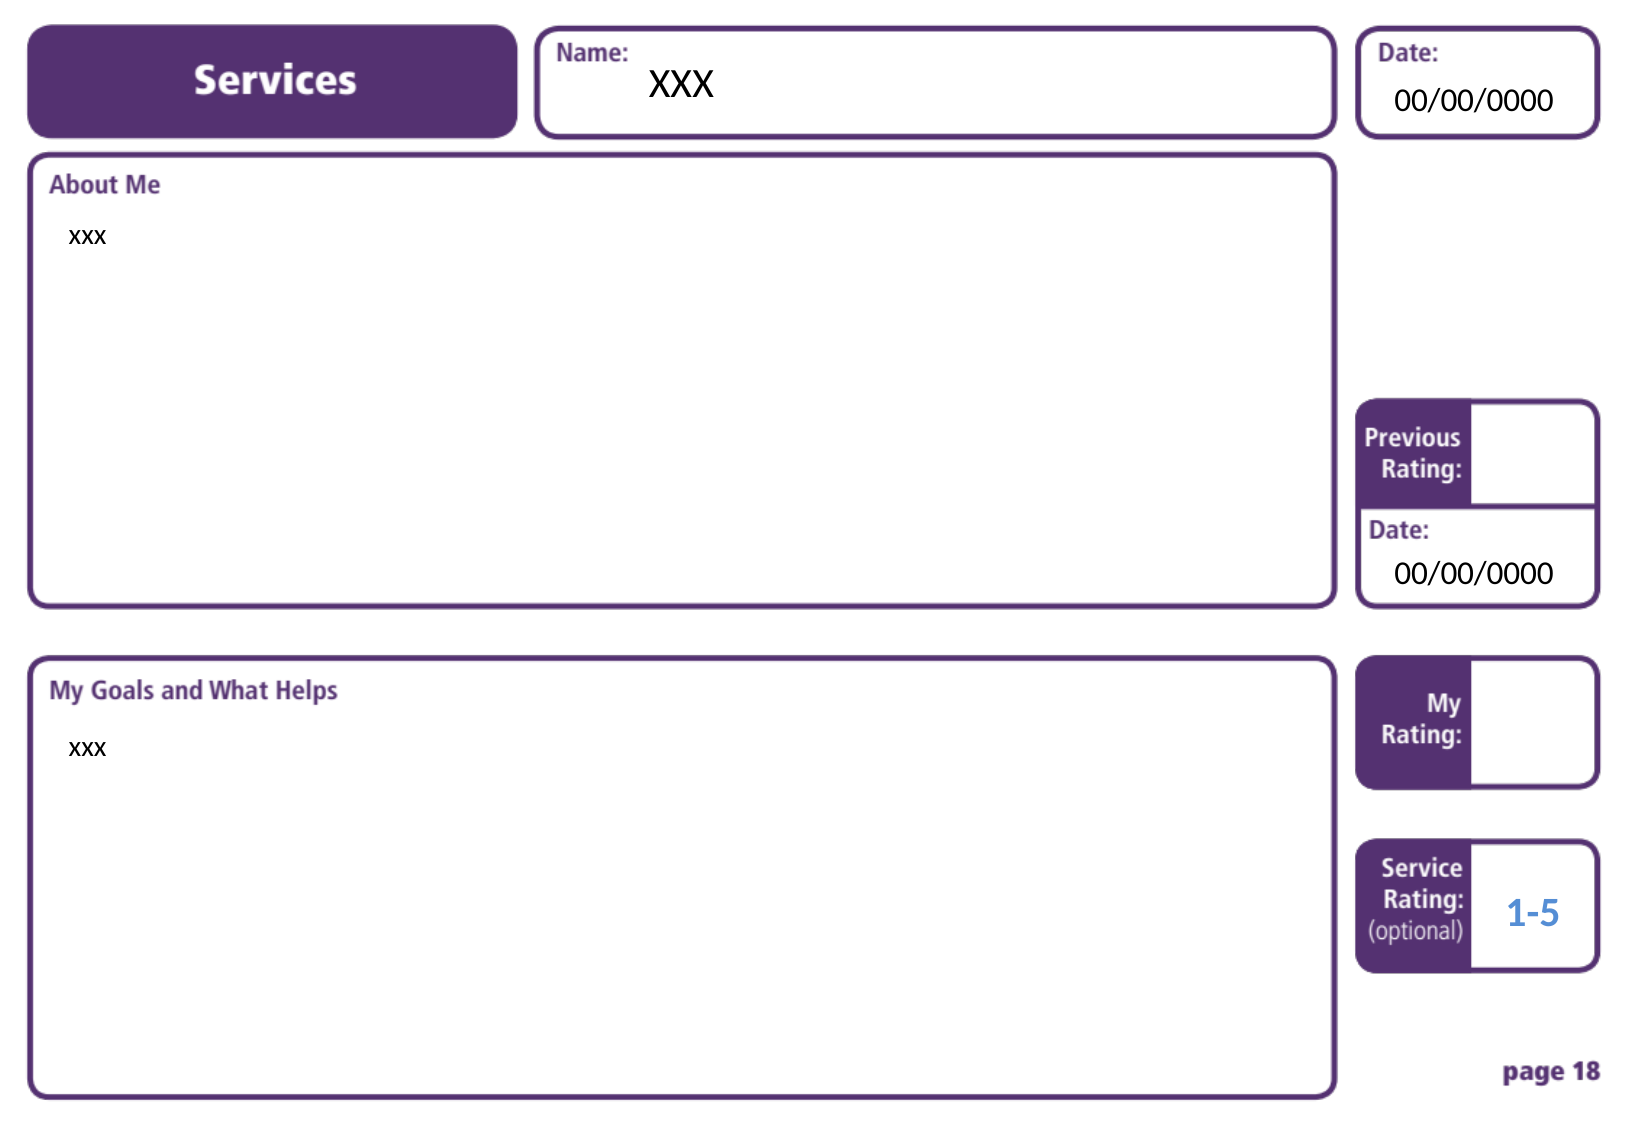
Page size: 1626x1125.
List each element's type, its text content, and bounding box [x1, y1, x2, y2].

text_box xxx [53, 208, 1310, 258]
text_box xxx [53, 720, 1310, 770]
text_box 00/00/0000 [1379, 70, 1569, 126]
text_box XXX [633, 48, 1310, 114]
text_box 00/00/0000 [1379, 543, 1569, 599]
text_box 1-5 [1472, 876, 1594, 942]
